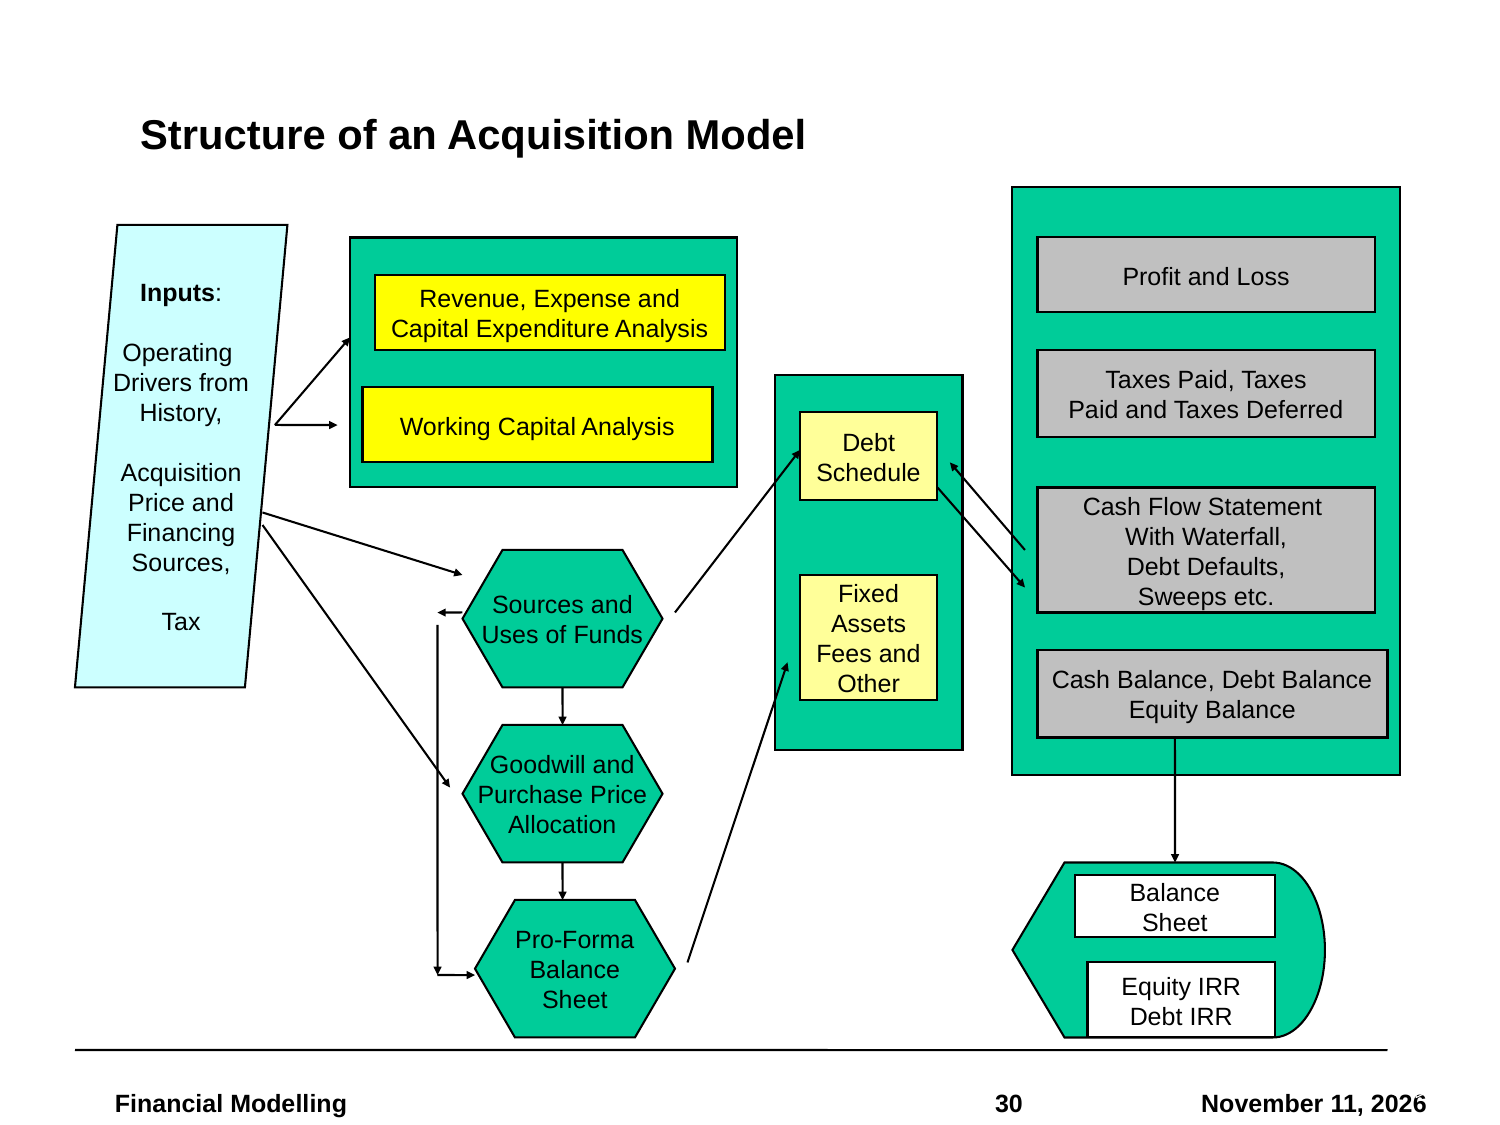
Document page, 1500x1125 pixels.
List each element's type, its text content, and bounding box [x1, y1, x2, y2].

text_box [774, 458, 963, 750]
text_box [1170, 737, 1180, 863]
text_box Revenue, Expense and Capital Expenditure Analysis [375, 274, 725, 350]
text_box Taxes Paid, Taxes Paid and Taxes Deferred [1037, 349, 1375, 438]
text_box [1012, 862, 1325, 1038]
text_box Cash Flow Statement With Waterfall, Debt Defaults, Sweeps etc. [1037, 487, 1375, 613]
text_box [433, 771, 442, 974]
text_box Inputs: Operating Drivers from History, Acquisition Price and Financing Sources, Tax [74, 224, 288, 688]
text_box Working Capital Analysis [362, 387, 713, 463]
text_box Pro-Forma Balance Sheet [474, 899, 676, 1038]
text_box [274, 337, 350, 426]
text_box Equity IRR Debt IRR [1087, 962, 1276, 1038]
text_box [937, 487, 1025, 588]
text_box [558, 687, 567, 725]
text_box [558, 862, 567, 901]
text_box Profit and Loss [1037, 237, 1375, 313]
text_box [349, 237, 738, 488]
text_box [276, 420, 338, 430]
text_box Goodwill and Purchase Price Allocation [462, 724, 663, 863]
text_box [687, 662, 789, 963]
title Structure of an Acquisition Model [124, 99, 1413, 226]
text_box [674, 450, 800, 613]
text_box Cash Balance, Debt Balance Equity Balance [1037, 649, 1388, 738]
text_box [1012, 187, 1400, 775]
text_box Debt Schedule [799, 412, 938, 500]
text_box [262, 524, 451, 788]
text_box Fixed Assets Fees and Other [799, 575, 938, 701]
text_box Balance Sheet [1074, 874, 1276, 938]
text_box [774, 374, 963, 515]
text_box [262, 512, 463, 577]
text_box Sources and Uses of Funds [462, 549, 663, 688]
text_box [437, 970, 475, 980]
text_box [437, 608, 463, 617]
text_box [949, 462, 1026, 551]
